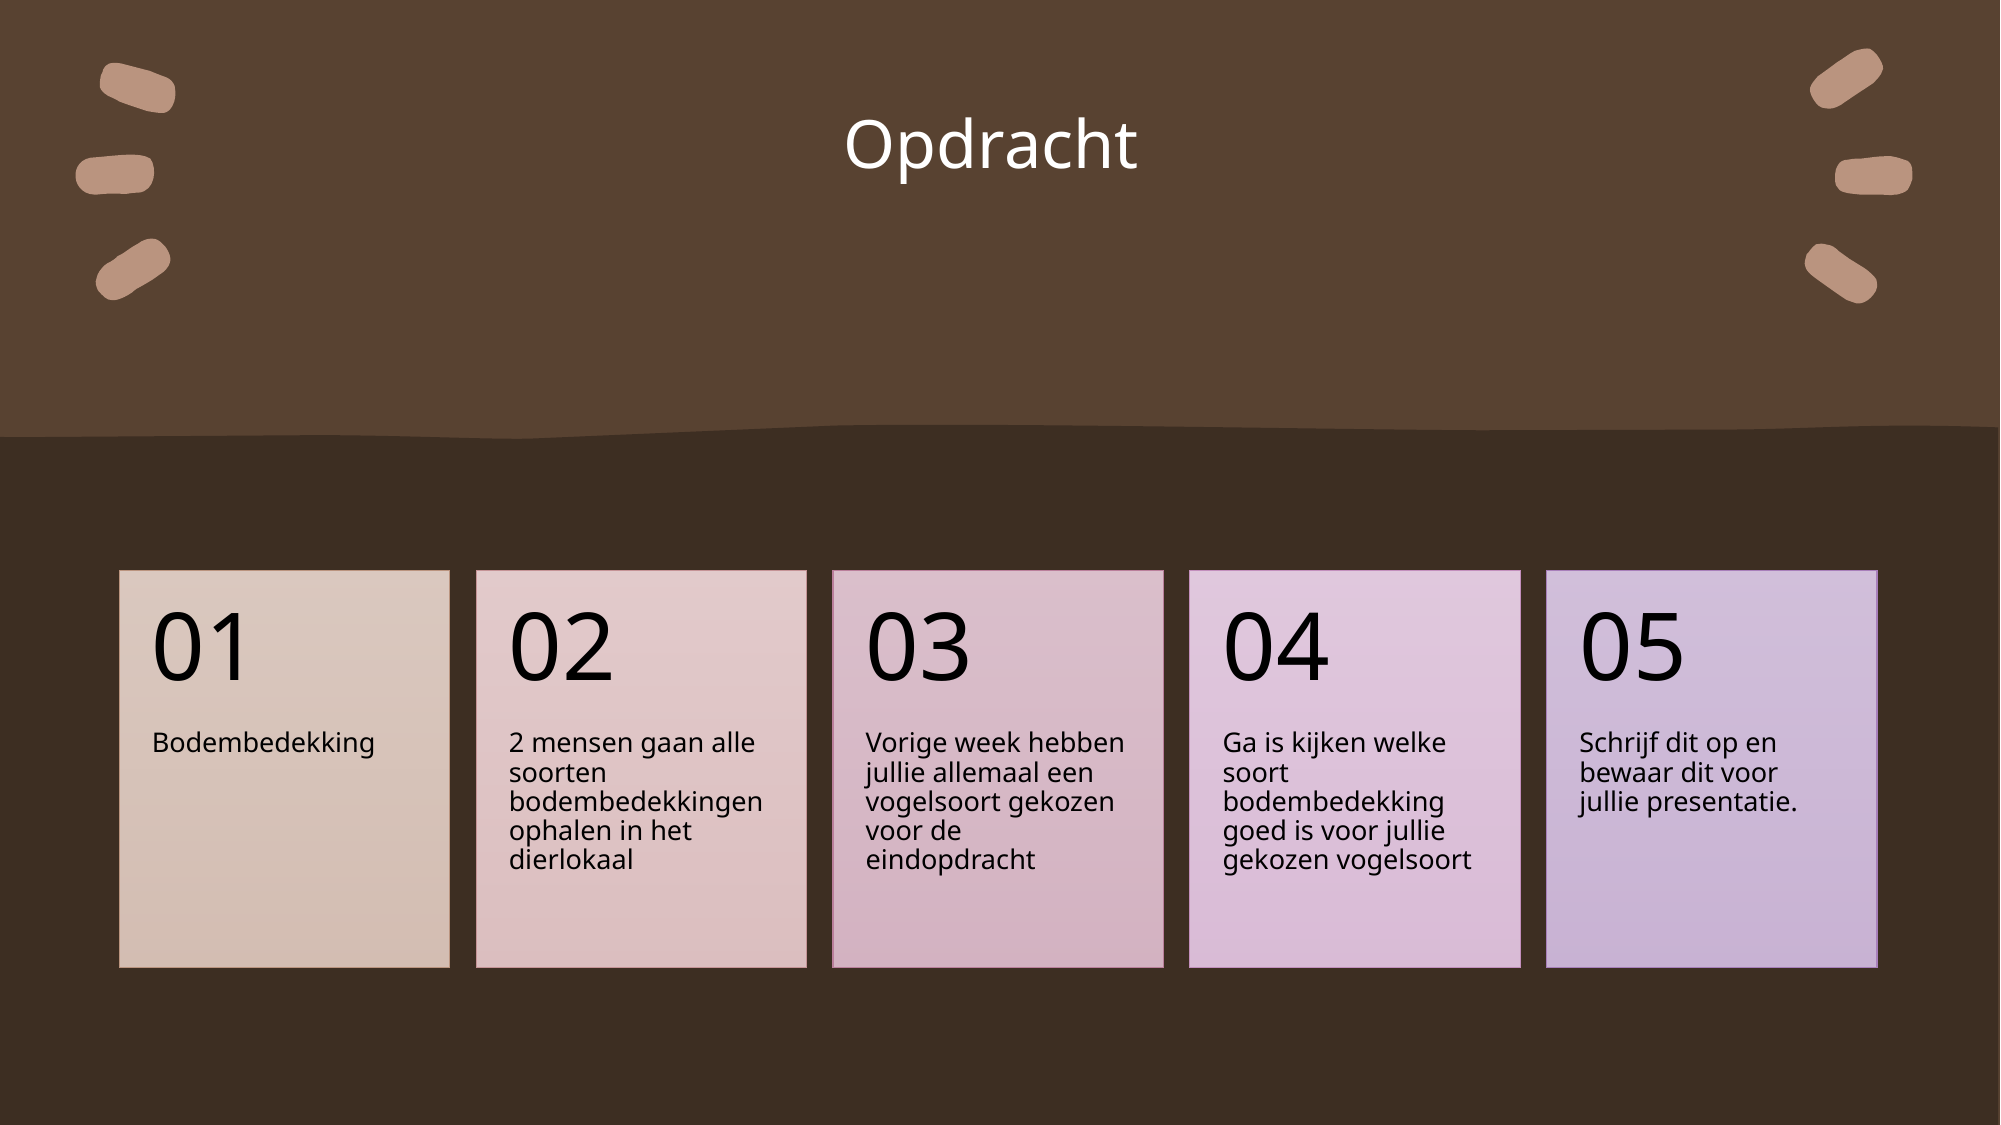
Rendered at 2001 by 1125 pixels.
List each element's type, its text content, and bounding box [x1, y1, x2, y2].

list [118, 533, 1879, 1006]
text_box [63, 66, 177, 305]
text_box [0, 423, 2000, 1125]
text_box [0, 0, 2000, 437]
title Opdracht [275, 101, 1725, 214]
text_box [1808, 44, 1913, 308]
